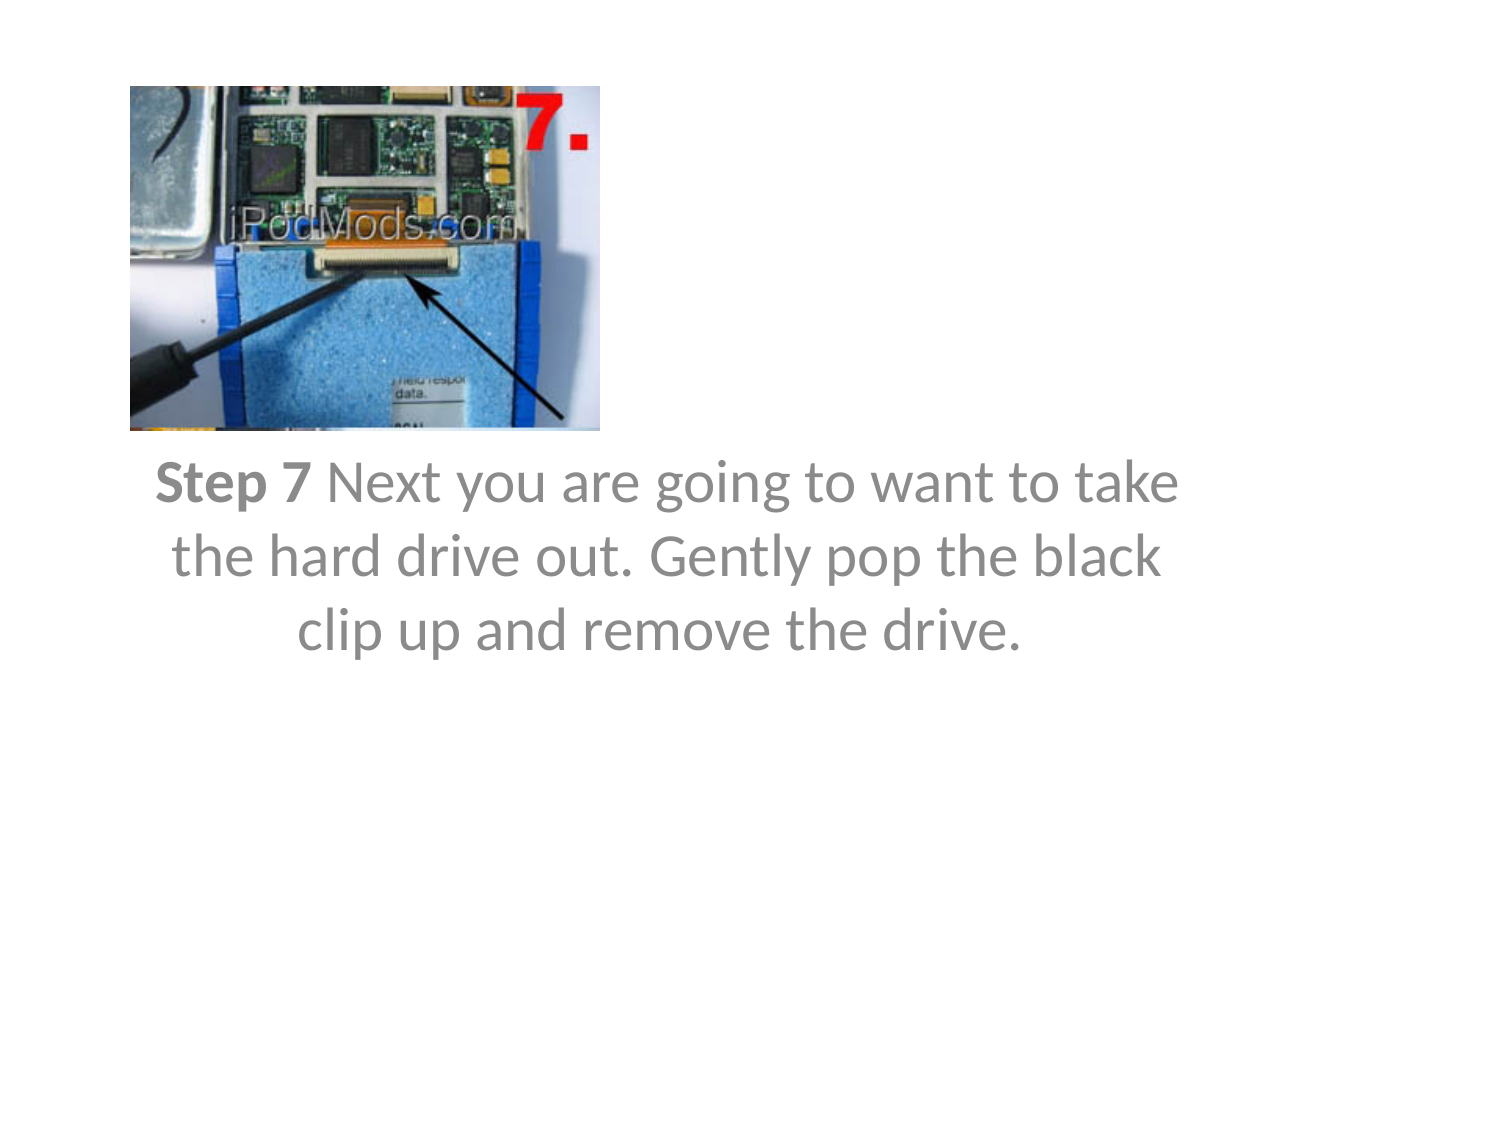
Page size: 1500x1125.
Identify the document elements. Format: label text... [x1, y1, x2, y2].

picture [130, 86, 600, 431]
subtitle Step 7 Next you are going to want to take the hard drive out. Gently pop the black clip up and remove the drive. [130, 433, 1205, 722]
